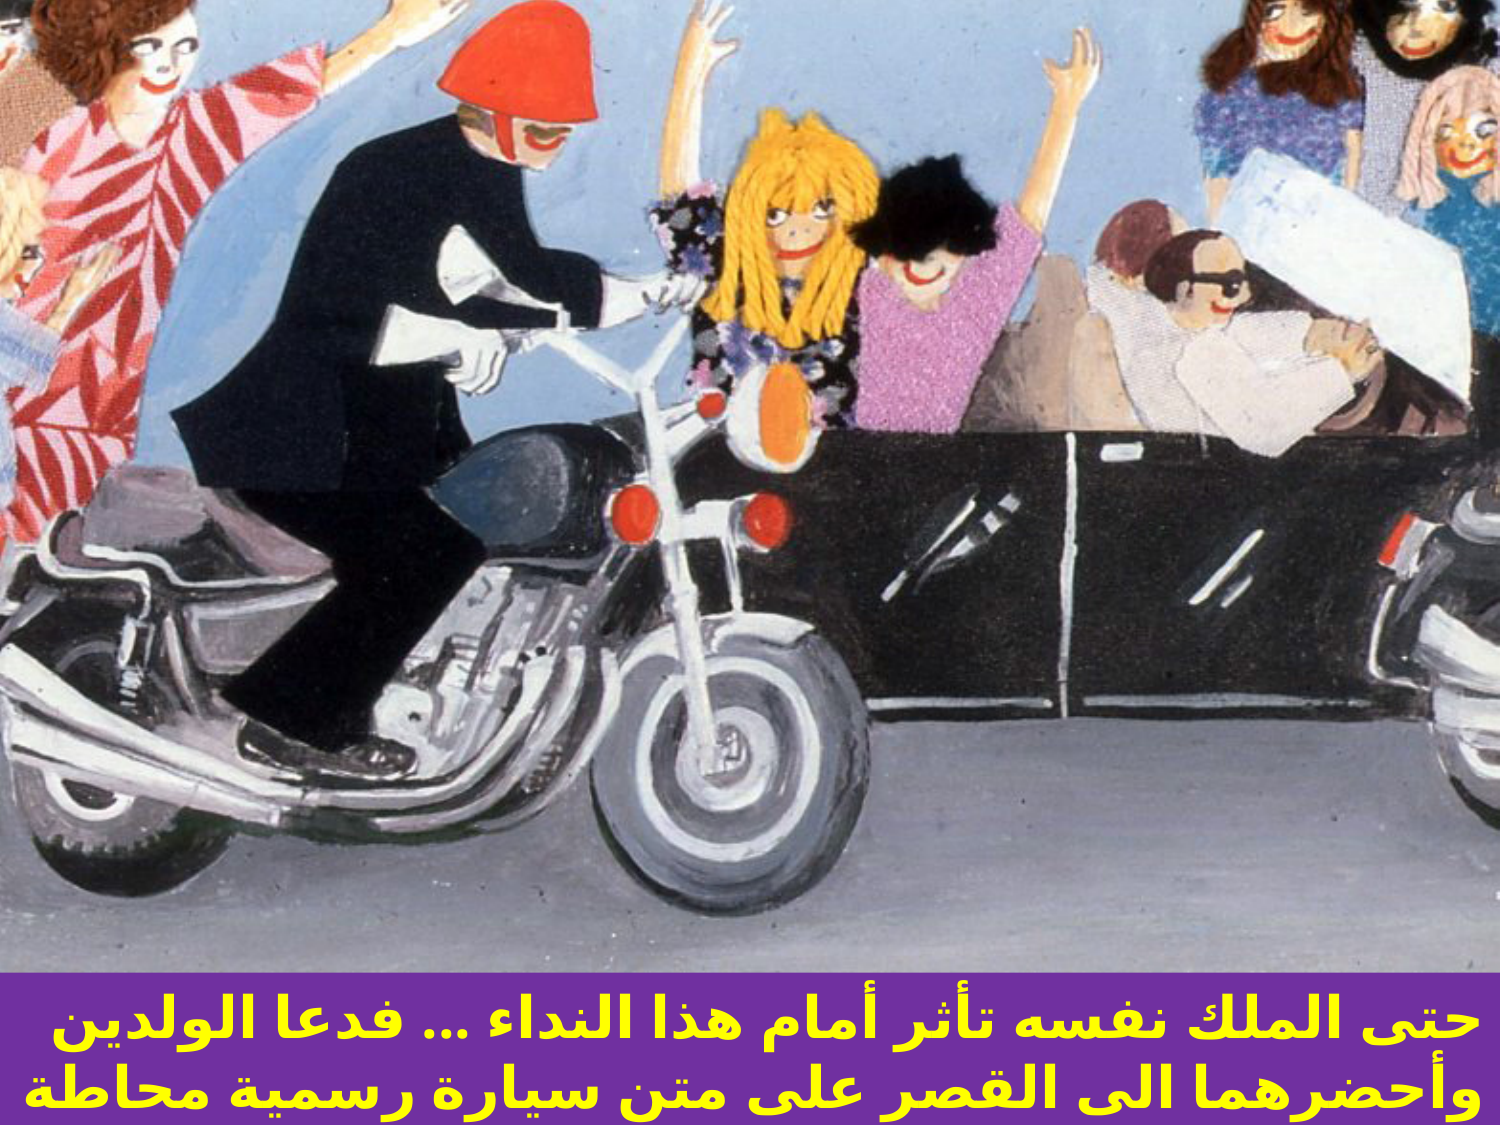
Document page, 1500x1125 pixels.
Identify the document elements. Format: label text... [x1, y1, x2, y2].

text_box حتى الملك نفسه تأثر أمام هذا النداء ... فدعا الولدين وأحضرهما الى القصر على متن سيارة رسمية محاطة بعدد من سيارات الشرطة... [0, 979, 1500, 1125]
picture [0, 0, 1500, 973]
